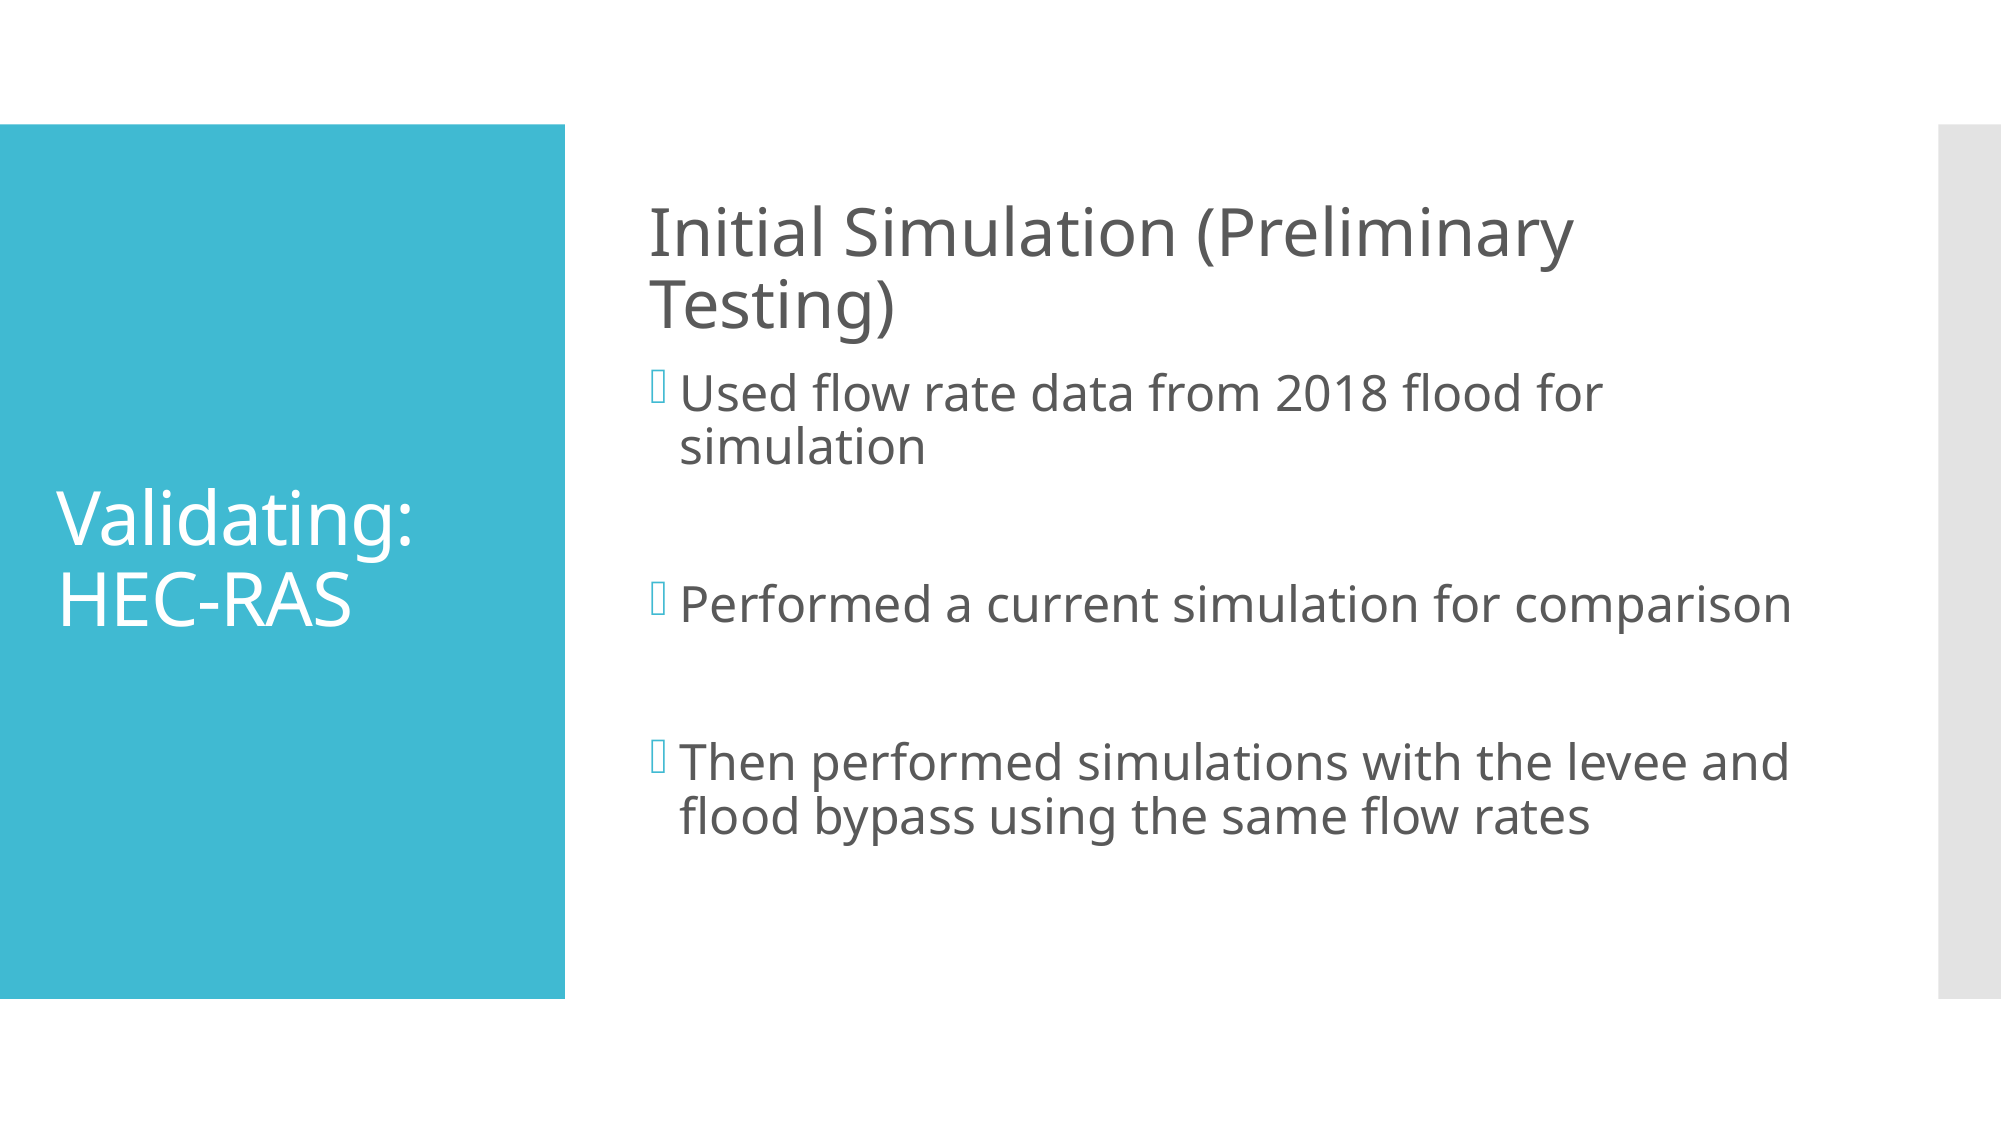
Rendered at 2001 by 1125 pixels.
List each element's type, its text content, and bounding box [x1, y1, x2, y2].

list Initial Simulation (Preliminary Testing) Used flow rate data from 2018 flood for simulation Performed a current simulation for comparison Then performed simulations with the levee and flood bypass using the same flow rates [634, 141, 1835, 982]
title Validating: HEC-RAS [41, 184, 525, 940]
